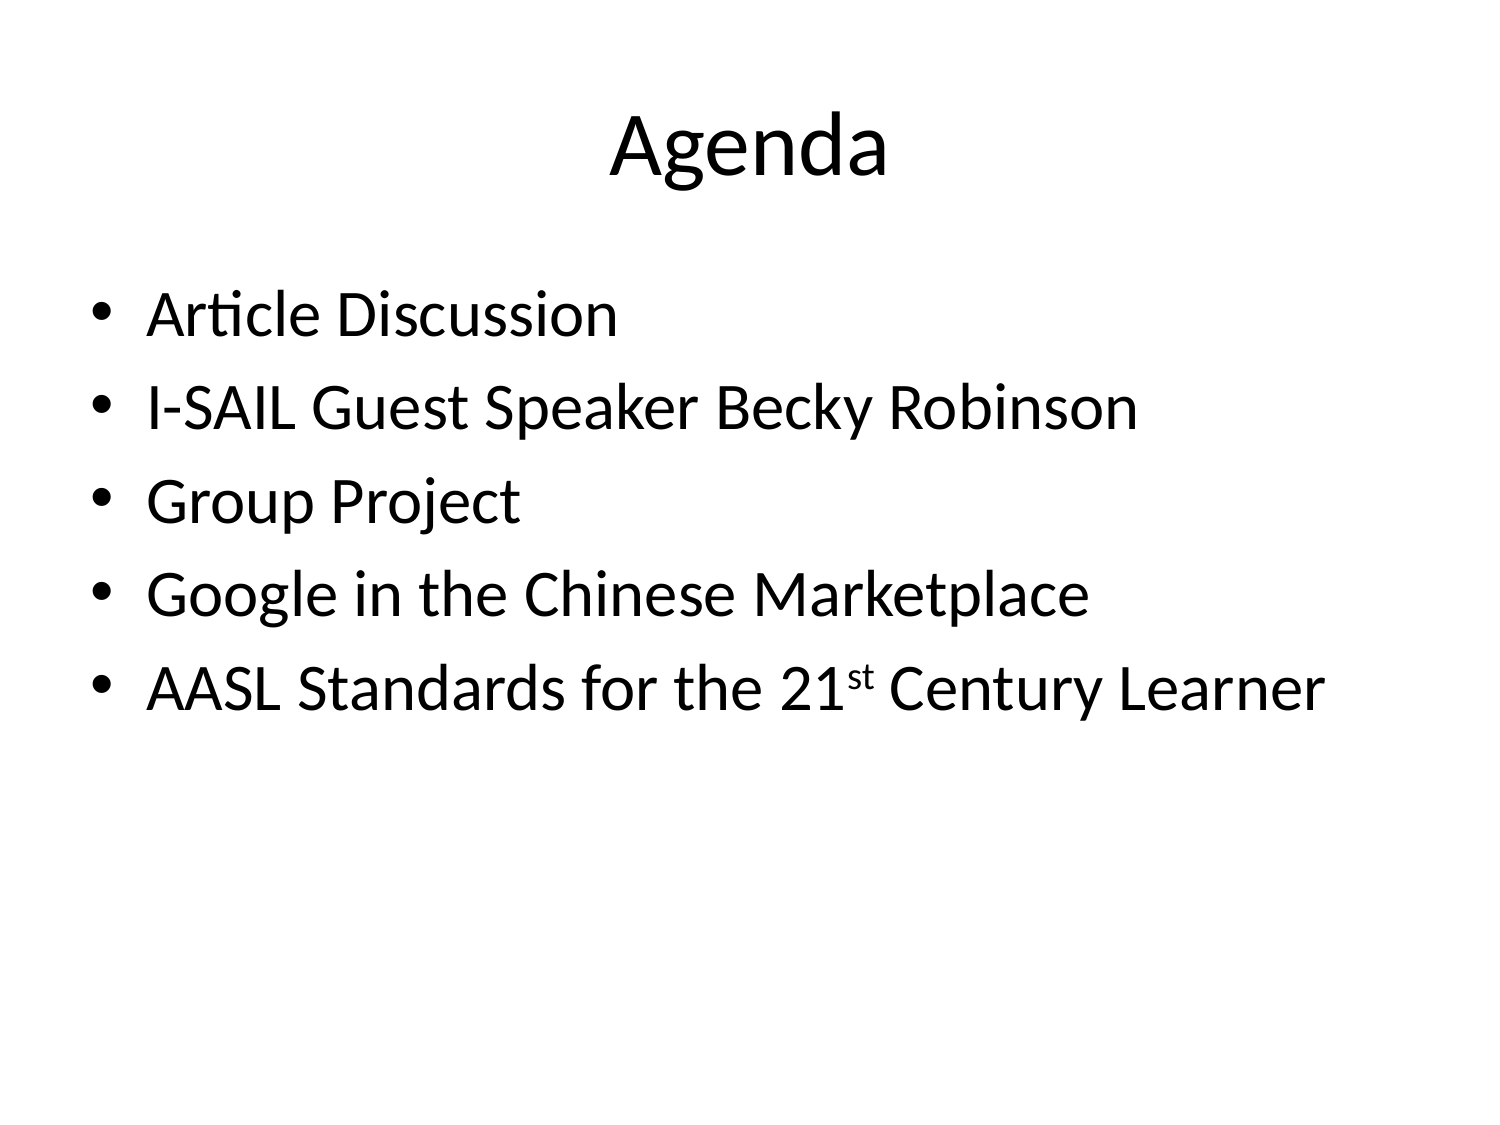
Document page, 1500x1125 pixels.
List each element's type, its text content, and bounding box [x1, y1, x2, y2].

list Article Discussion I-SAIL Guest Speaker Becky Robinson Group Project Google in the Chinese Marketplace AASL Standards for the 21st Century Learner [75, 262, 1425, 1005]
title Agenda [75, 45, 1425, 233]
